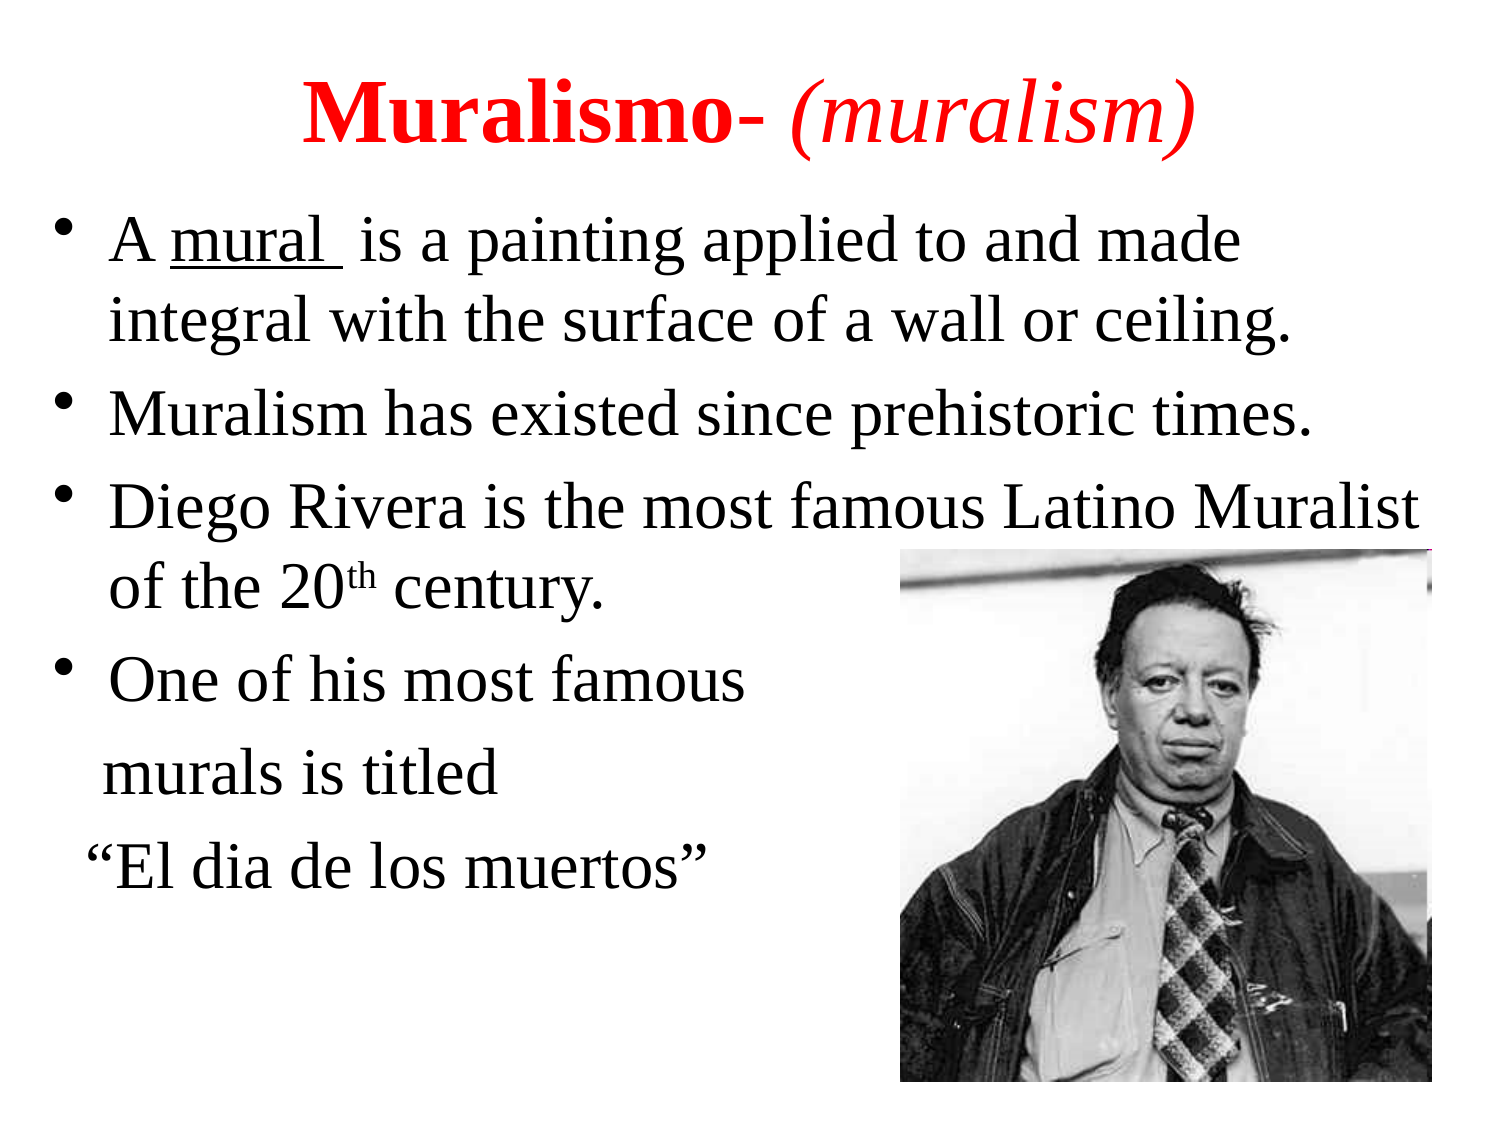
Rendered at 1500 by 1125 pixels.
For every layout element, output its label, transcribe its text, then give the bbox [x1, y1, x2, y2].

list A mural is a painting applied to and made integral with the surface of a wall or ceiling. Muralism has existed since prehistoric times. Diego Rivera is the most famous Latino Muralist of the 20th century. One of his most famous murals is titled “El dia de los muertos” [37, 187, 1463, 1063]
picture [899, 549, 1432, 1082]
title Muralismo- (muralism) [112, 12, 1388, 187]
